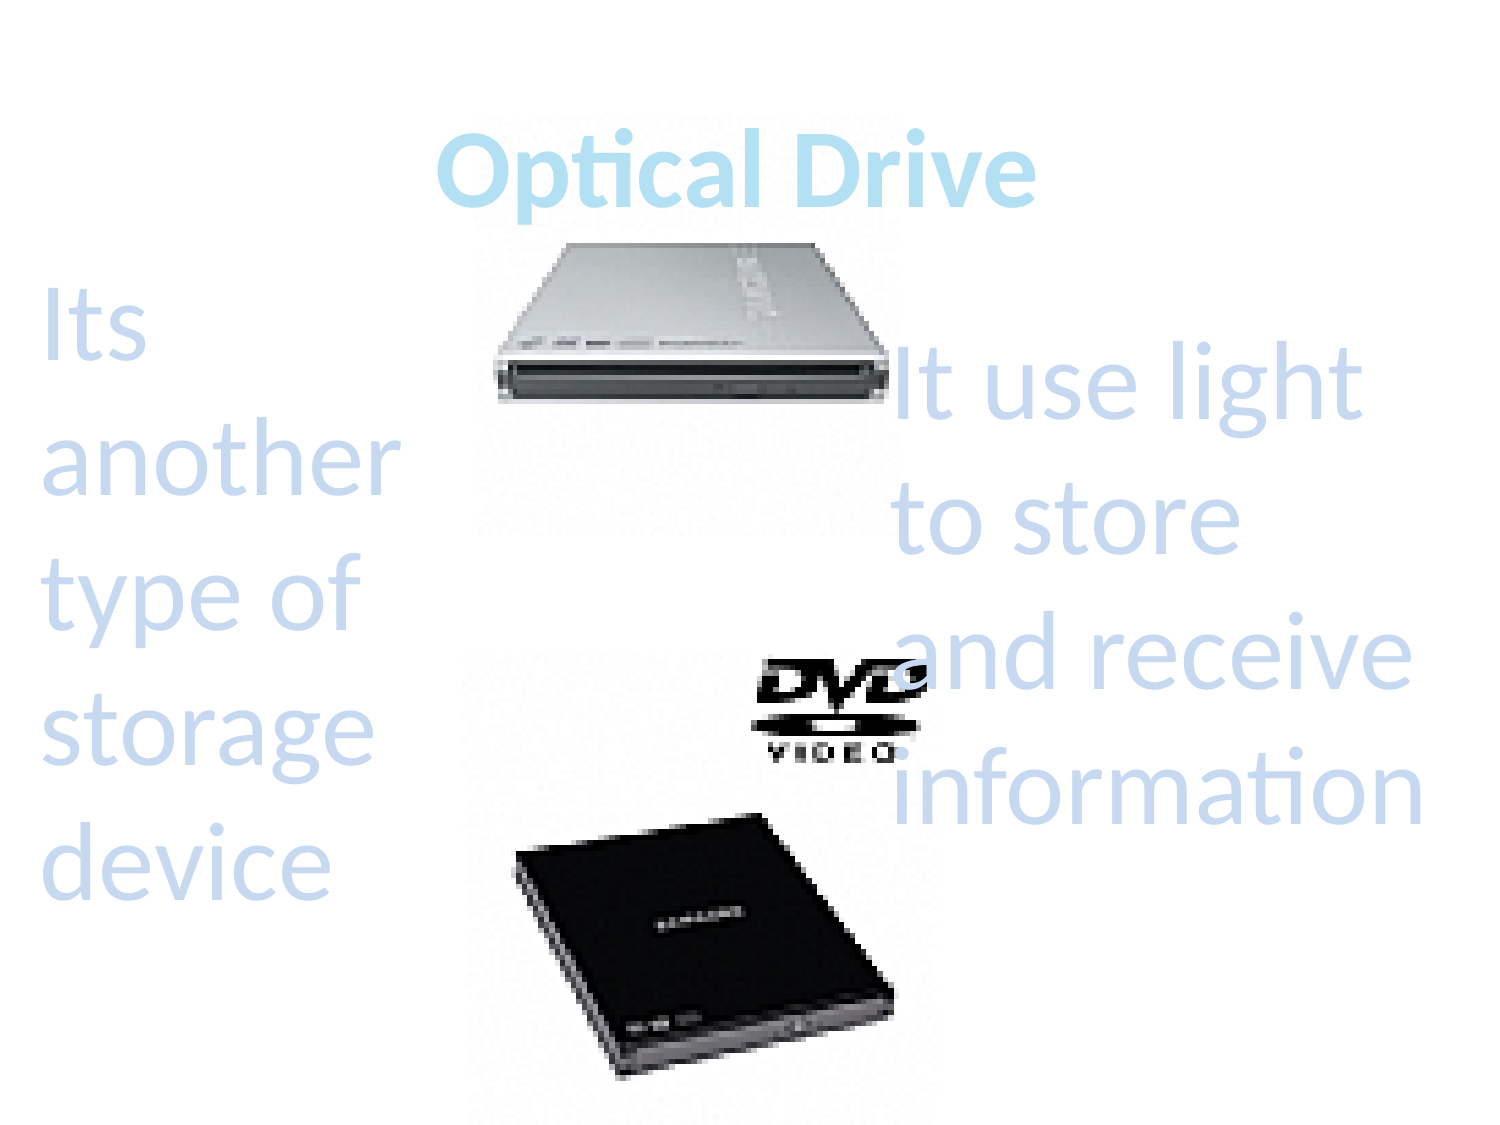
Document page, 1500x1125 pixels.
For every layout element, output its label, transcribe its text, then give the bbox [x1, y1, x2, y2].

picture [462, 649, 938, 1125]
text_box Its another type of storage device [24, 241, 500, 931]
text_box Optical Drive [162, 87, 1313, 238]
text_box It use light to store and receive information [875, 299, 1450, 855]
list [474, 112, 899, 537]
